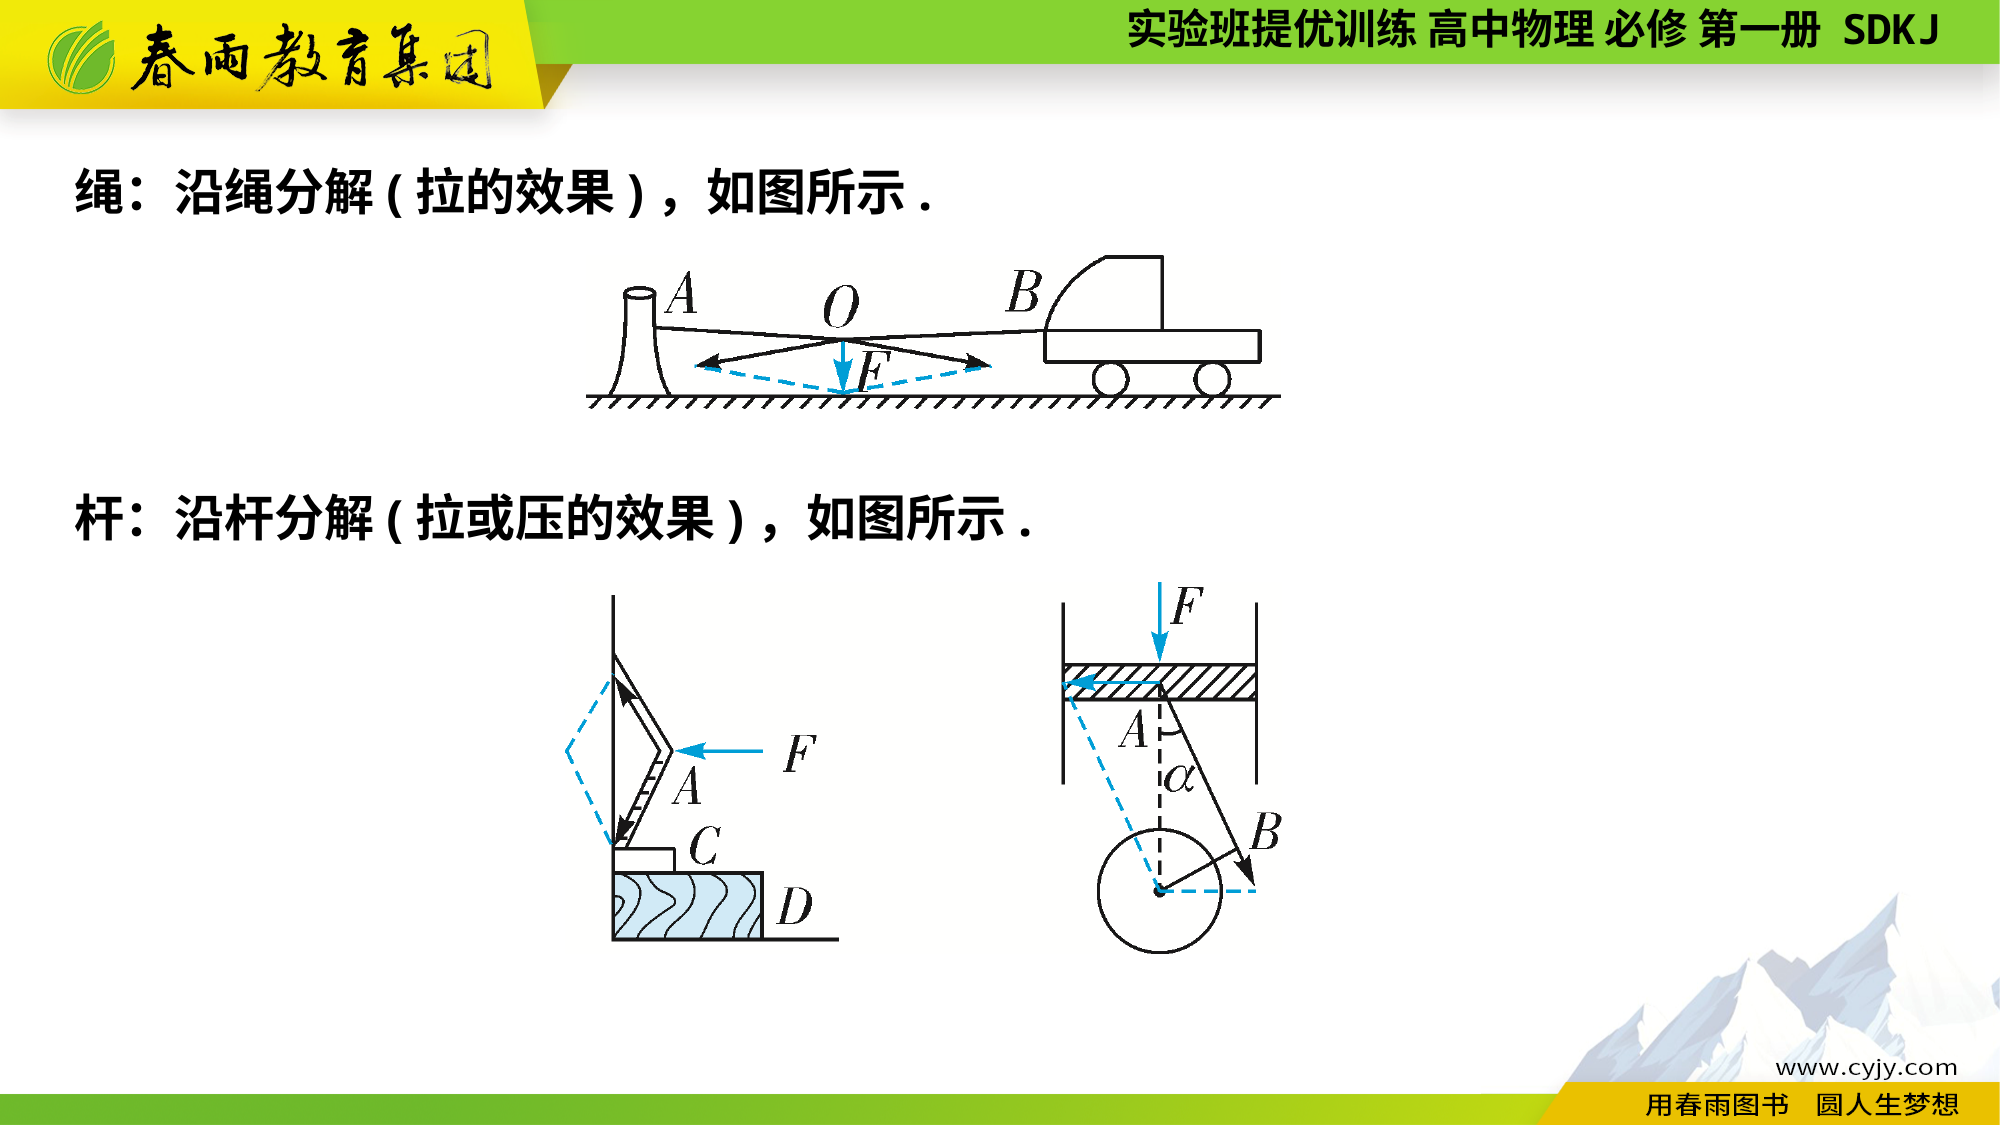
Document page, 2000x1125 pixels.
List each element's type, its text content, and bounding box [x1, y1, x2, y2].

picture [0, 0, 2000, 1125]
text_box 杆：沿杆分解(拉或压的效果)，如图所示. [59, 448, 1944, 554]
list 绳：沿绳分解(拉的效果)，如图所示. [59, 122, 1944, 217]
